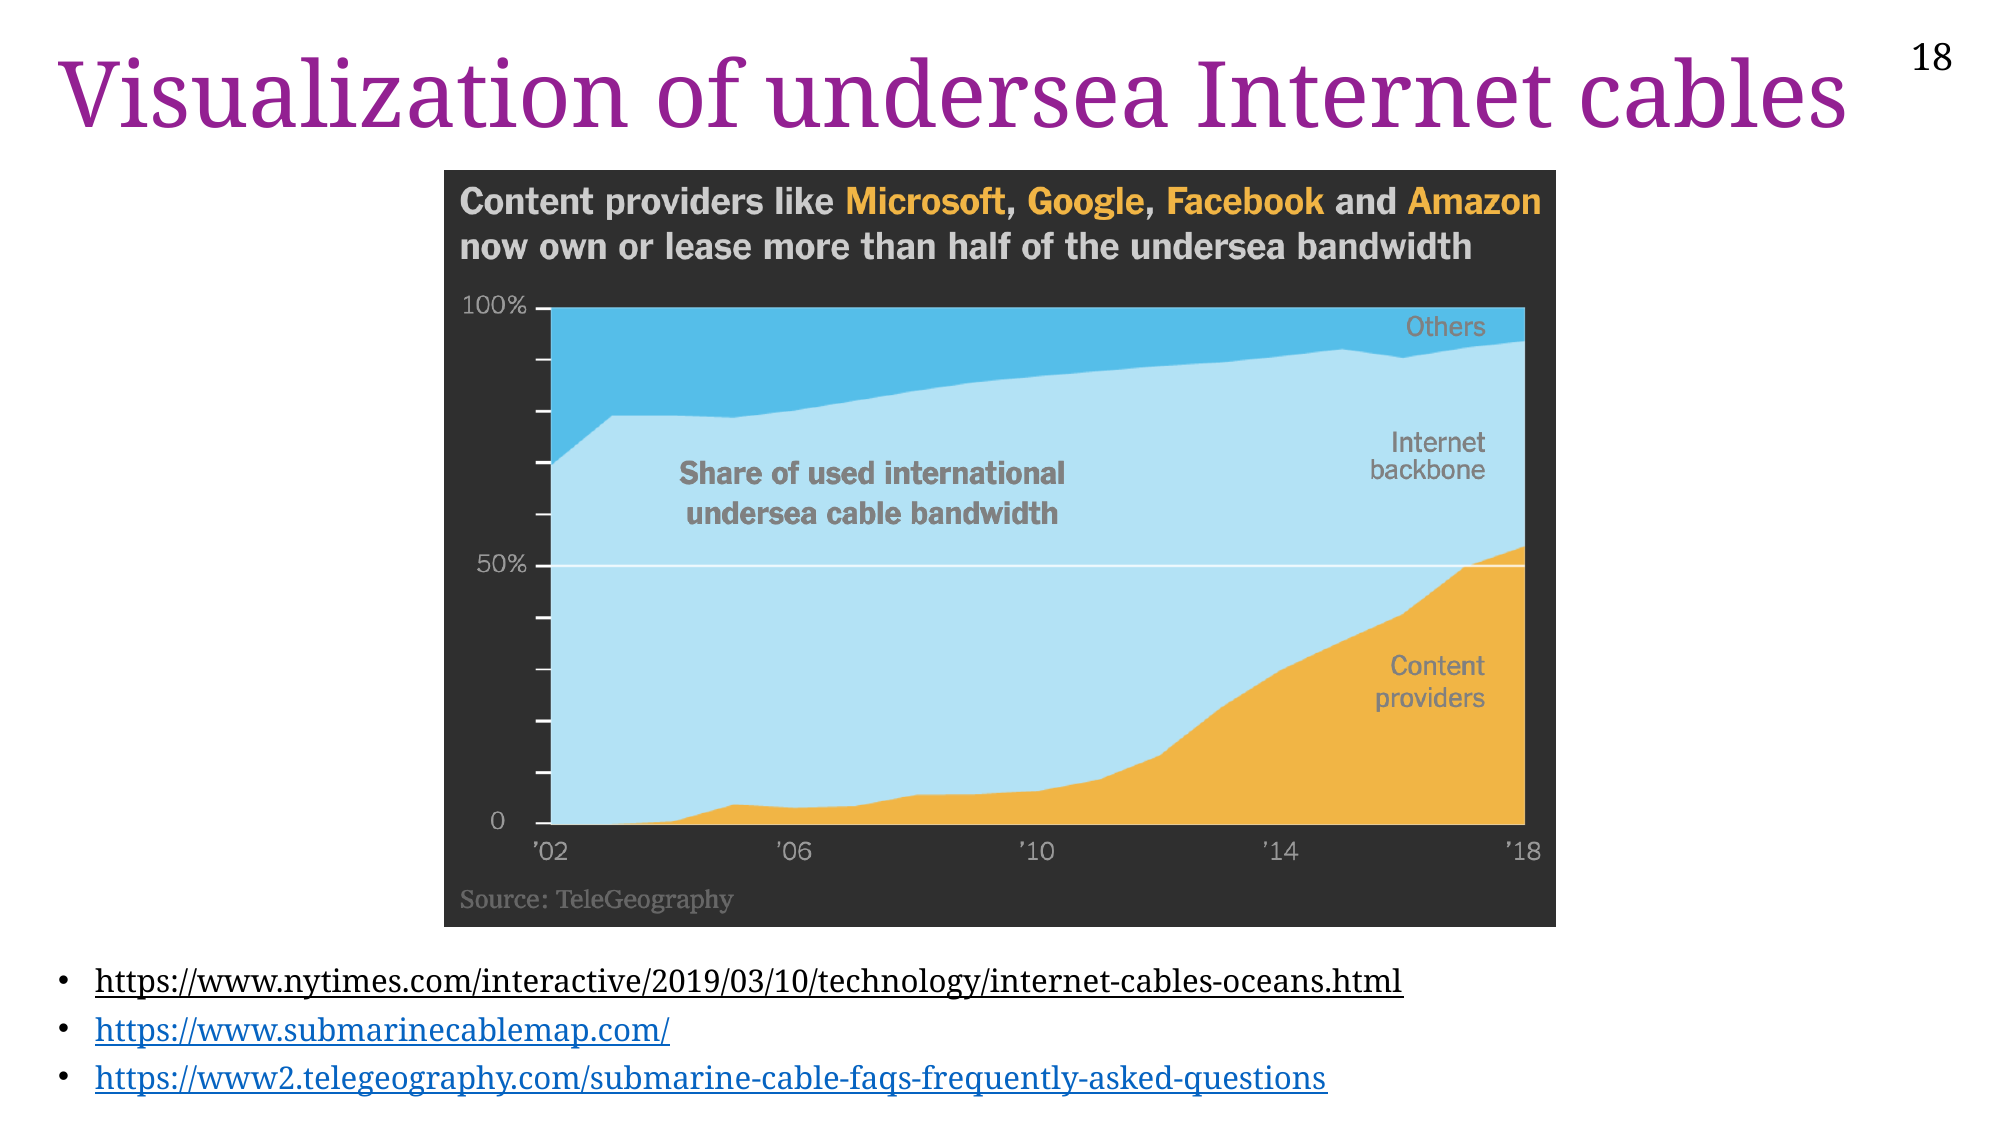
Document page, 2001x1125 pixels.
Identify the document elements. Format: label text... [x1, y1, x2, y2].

title Visualization of undersea Internet cables [43, 25, 1953, 171]
list https://www.nytimes.com/interactive/2019/03/10/technology/internet-cables-oceans.html https://www.submarinecablemap.com/ https://www2.telegeography.com/submarine-cable-faqs-frequently-asked-questions [43, 954, 1953, 1106]
picture [444, 170, 1556, 927]
